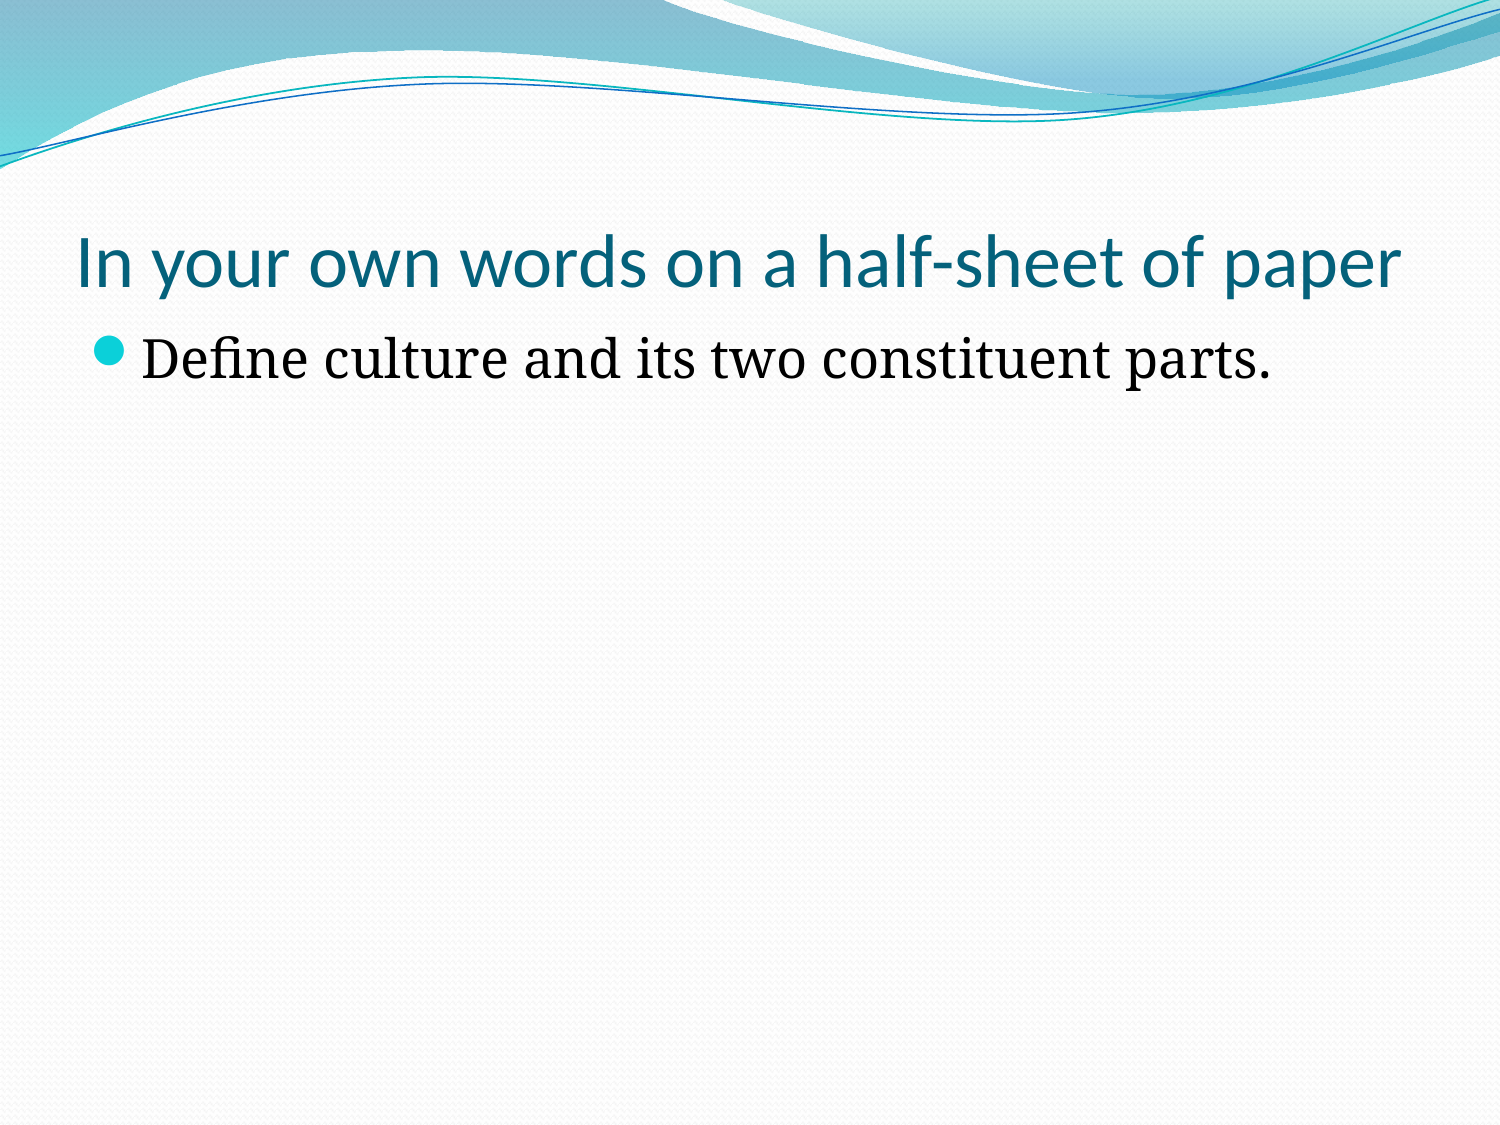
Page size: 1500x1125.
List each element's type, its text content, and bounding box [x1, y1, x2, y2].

title In your own words on a half-sheet of paper [75, 115, 1425, 303]
list Define culture and its two constituent parts. [75, 317, 1425, 1038]
